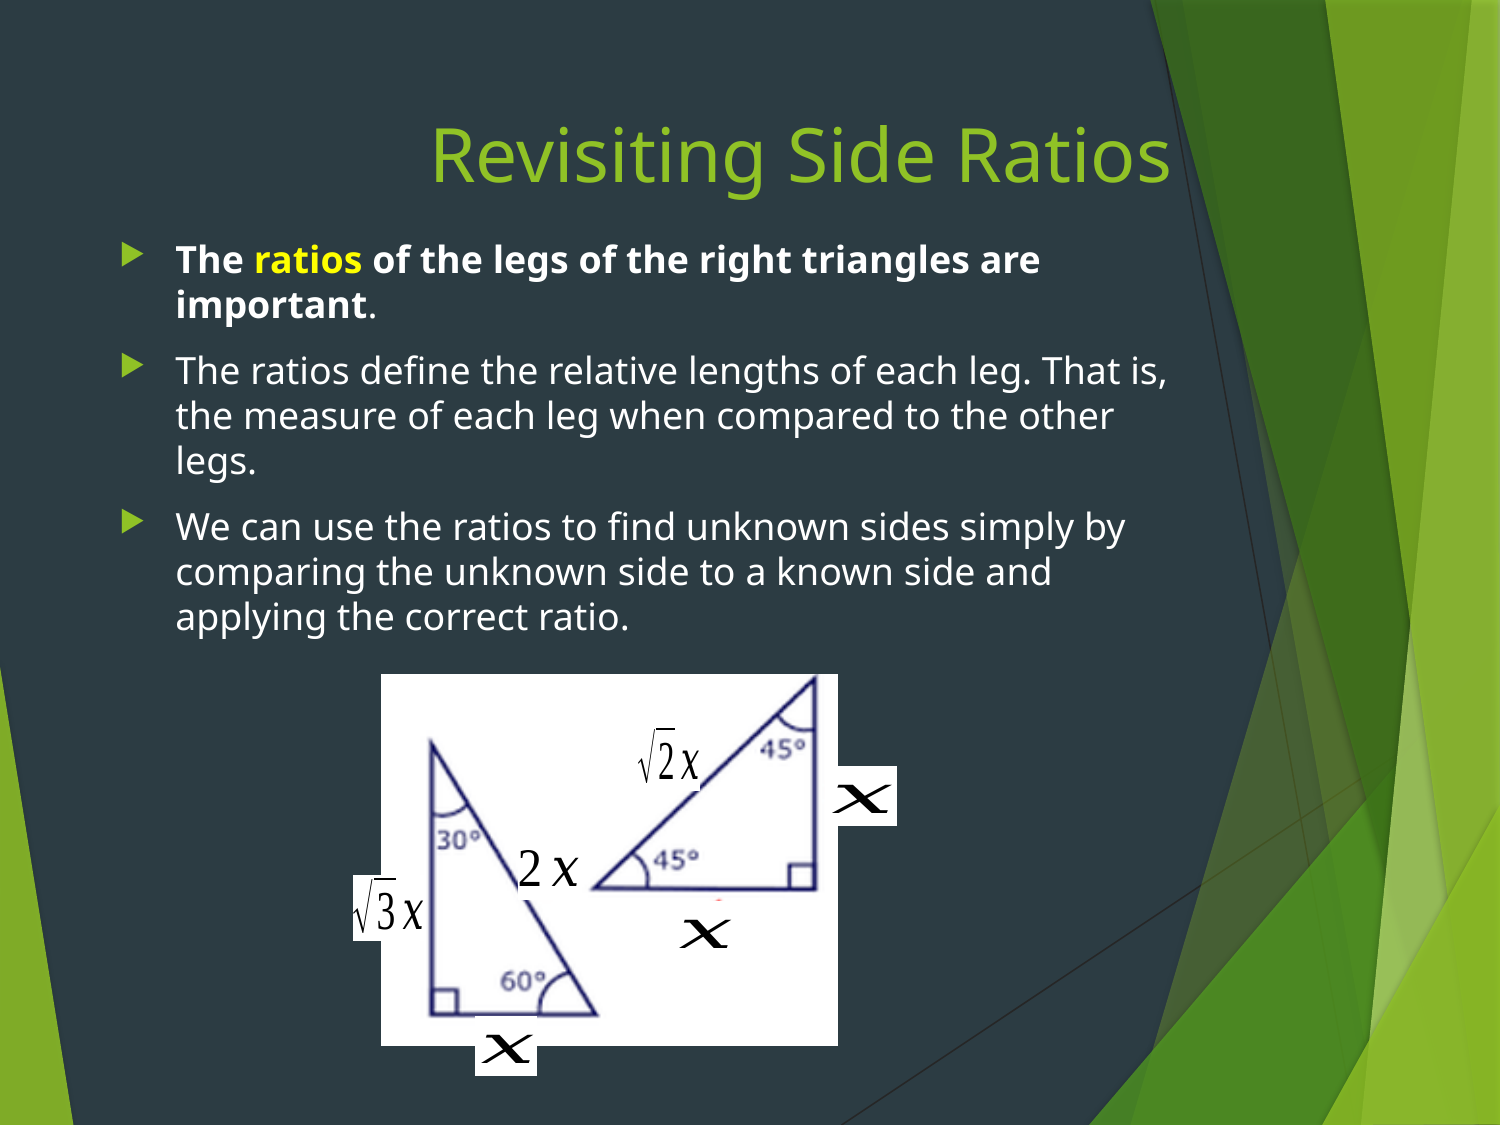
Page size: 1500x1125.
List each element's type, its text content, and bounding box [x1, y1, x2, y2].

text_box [352, 674, 898, 1077]
list The ratios of the legs of the right triangles are important. The ratios define the relative lengths of each leg. That is, the measure of each leg when compared to the other legs. We can use the ratios to find unknown sides simply by comparing the unknown side to a known side and applying the correct ratio. [104, 228, 1188, 528]
title Revisiting Side Ratios [146, 99, 1188, 228]
